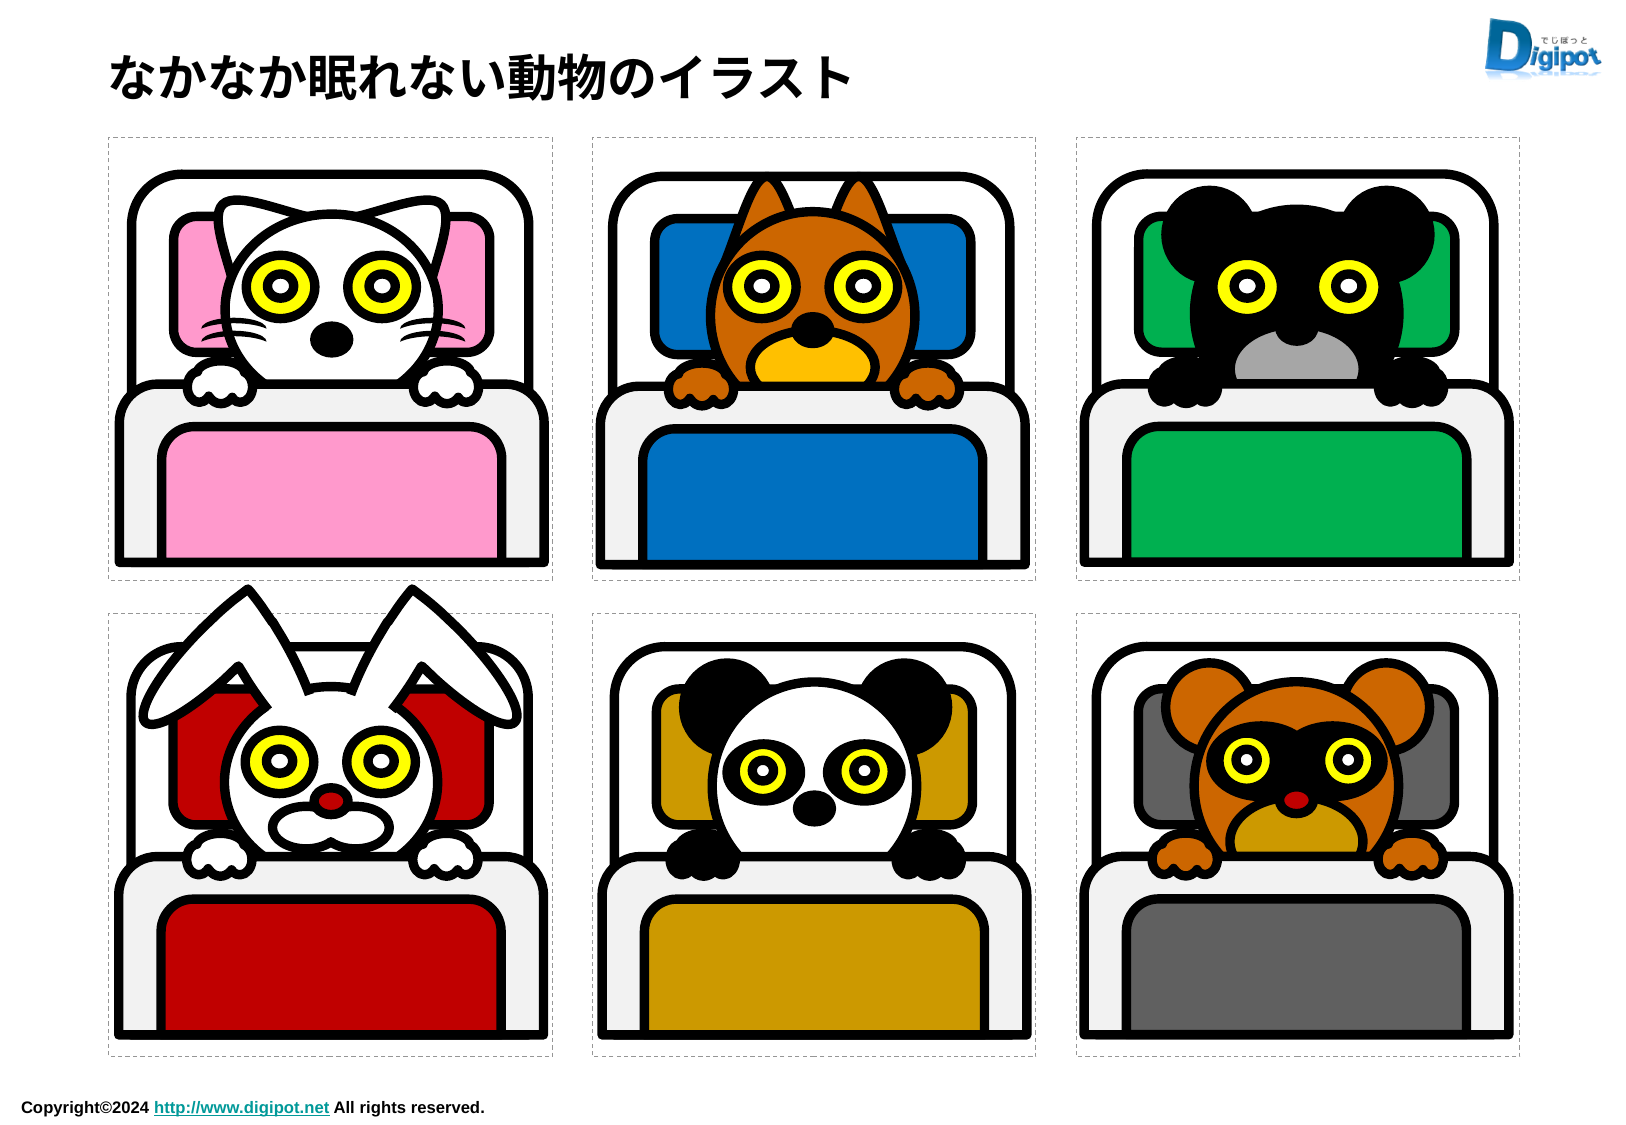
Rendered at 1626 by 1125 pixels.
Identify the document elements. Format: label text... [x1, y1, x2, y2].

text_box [601, 646, 1028, 1036]
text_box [1084, 173, 1510, 563]
text_box なかなか眠れない動物のイラスト [92, 38, 872, 114]
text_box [600, 176, 1026, 565]
picture [1485, 18, 1602, 82]
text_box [119, 173, 545, 563]
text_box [1083, 646, 1510, 1035]
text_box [118, 618, 544, 1036]
